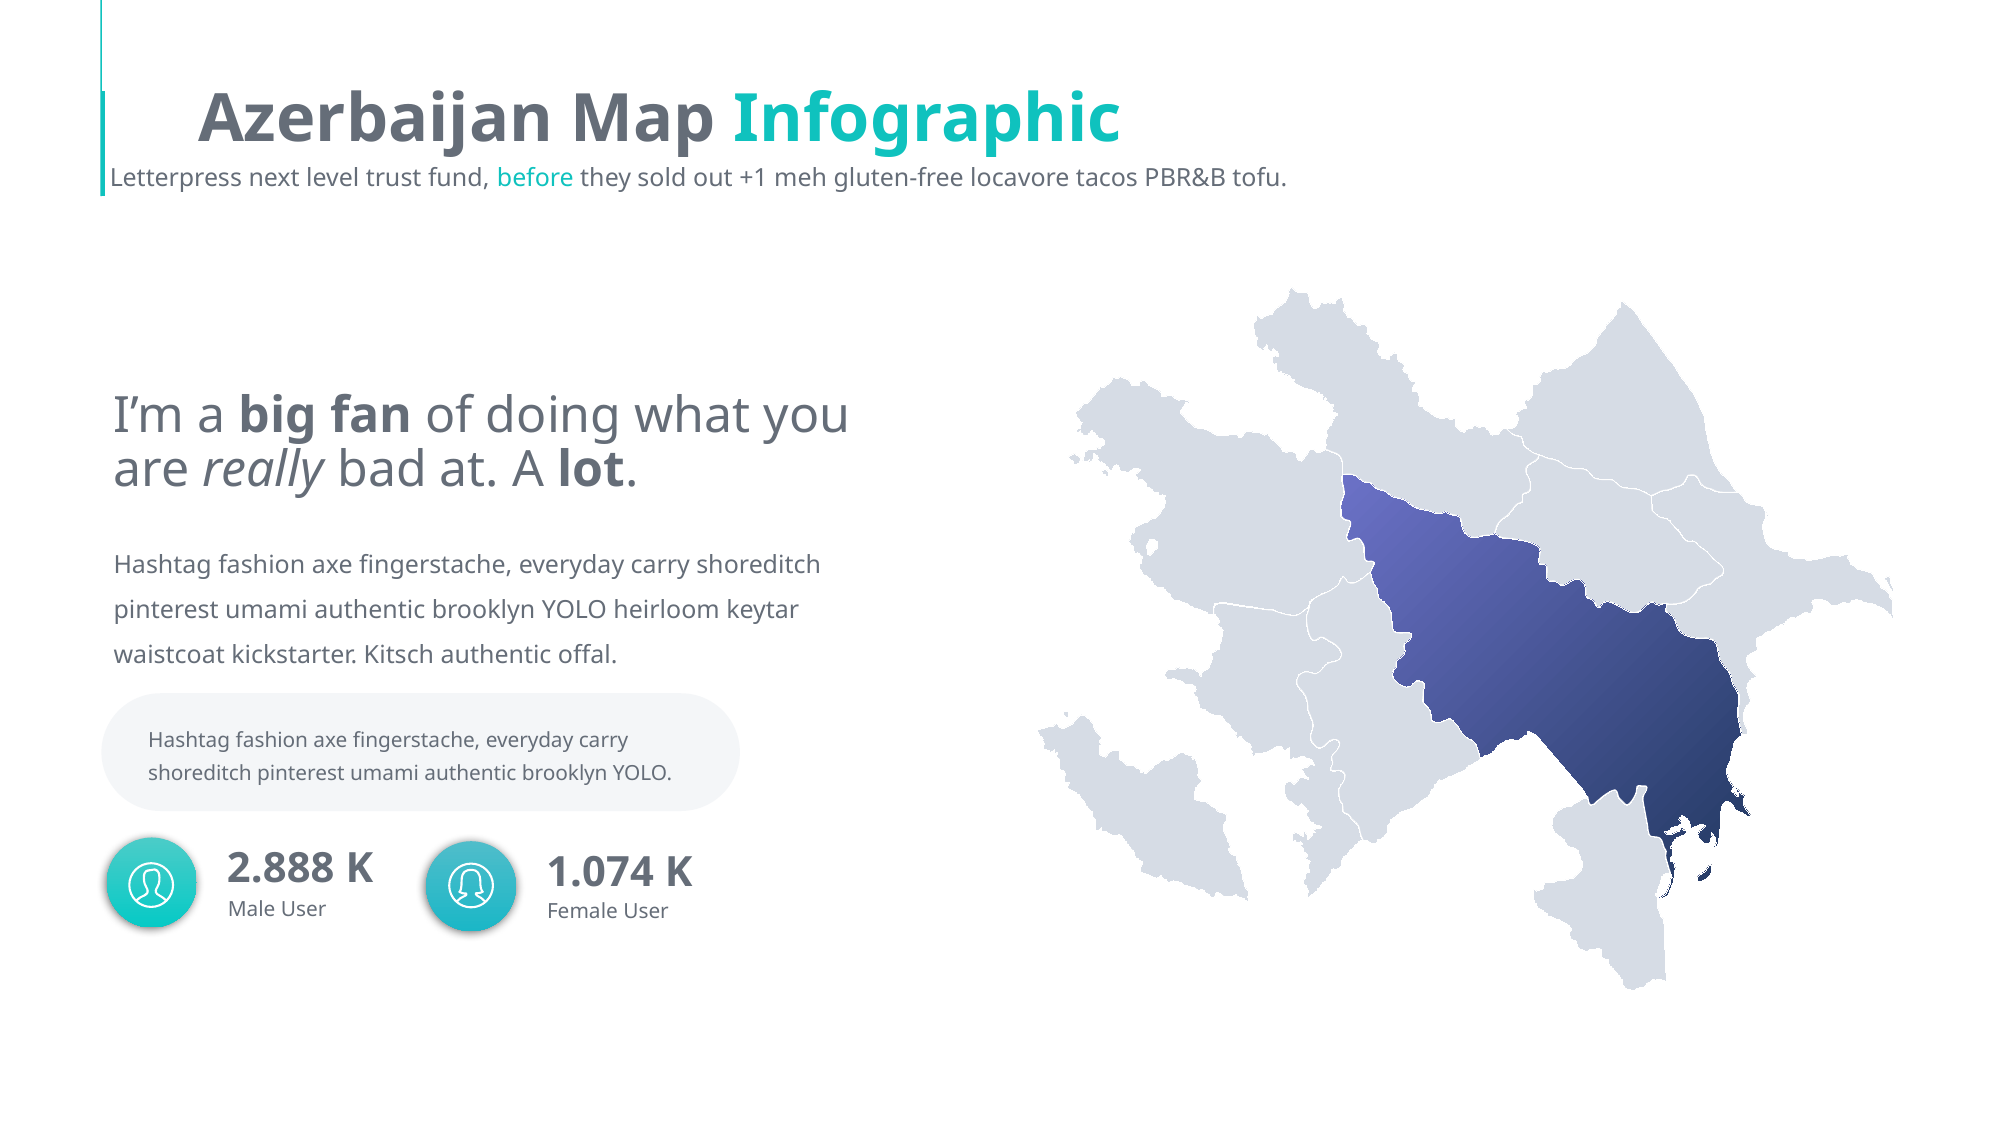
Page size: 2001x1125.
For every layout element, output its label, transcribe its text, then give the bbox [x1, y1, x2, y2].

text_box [426, 837, 703, 932]
text_box Hashtag fashion axe fingerstache, everyday carry shoreditch pinterest umami authentic brooklyn YOLO. [100, 692, 741, 813]
text_box I’m a big fan of doing what you are really bad at. A lot. [98, 381, 918, 505]
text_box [106, 833, 383, 928]
text_box Azerbaijan Map Infographic [183, 66, 1423, 162]
text_box Hashtag fashion axe fingerstache, everyday carry shoreditch pinterest umami authentic brooklyn YOLO heirloom keytar waistcoat kickstarter. Kitsch authentic offal. [98, 526, 897, 676]
text_box Letterpress next level trust fund, before they sold out +1 meh gluten-free locavore tacos PBR&B tofu. [95, 154, 1310, 199]
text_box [1035, 286, 1895, 992]
